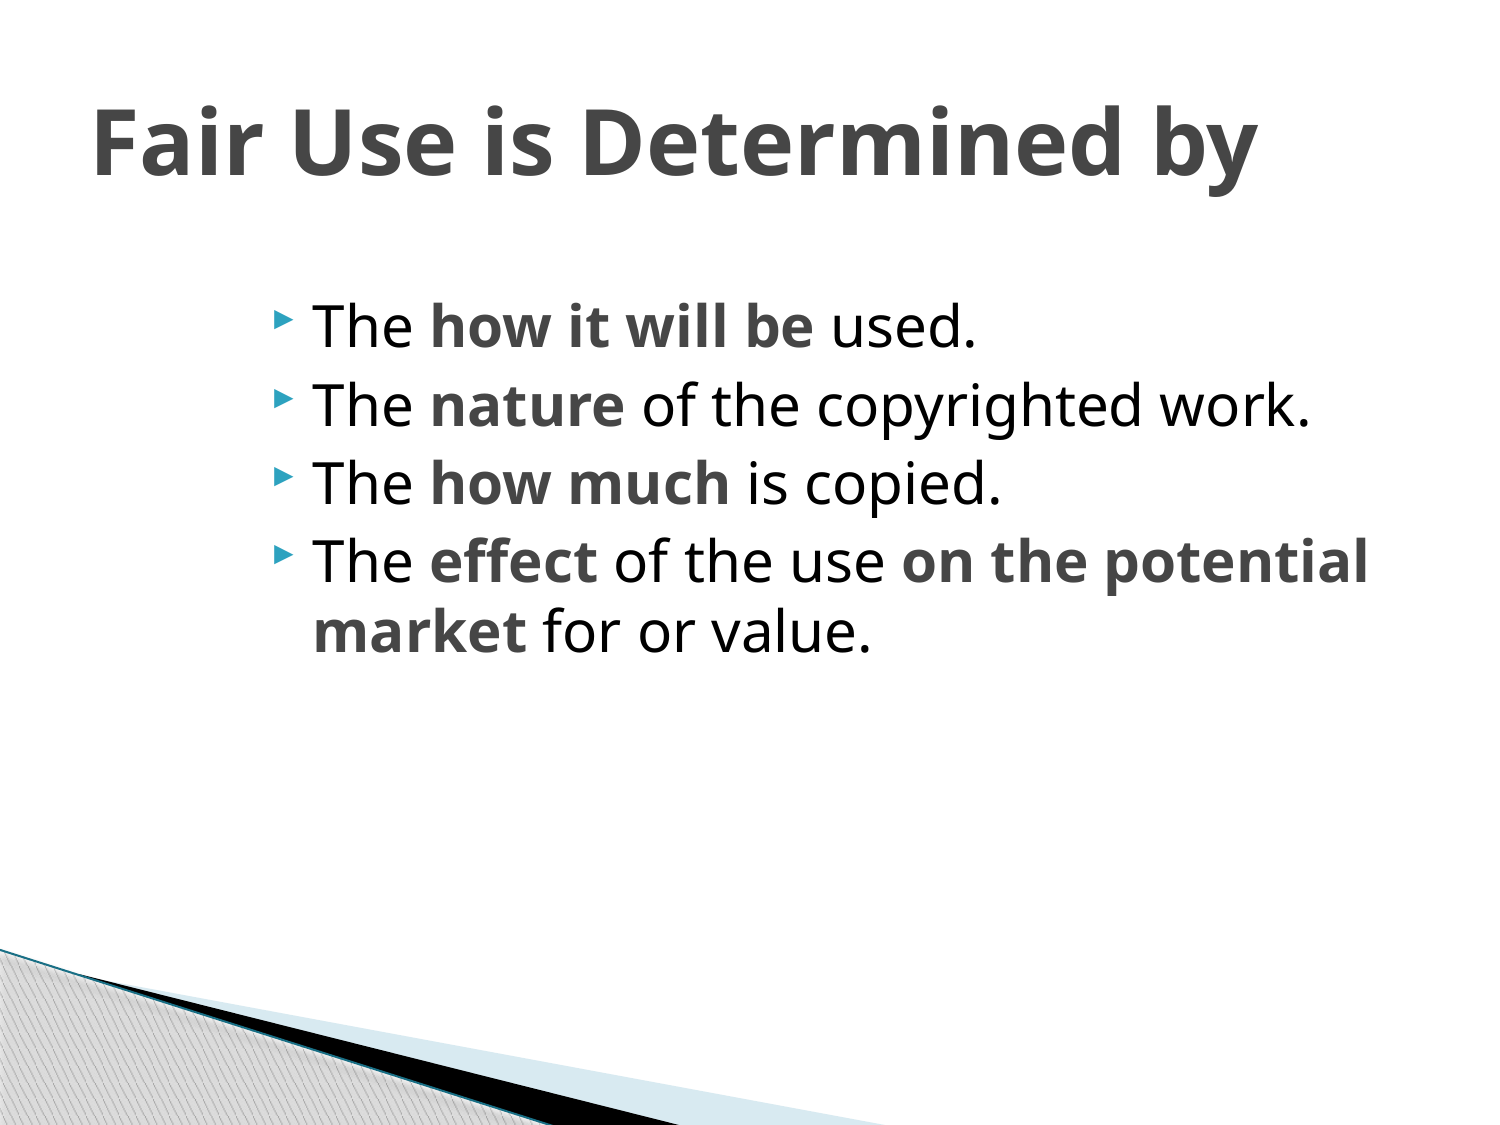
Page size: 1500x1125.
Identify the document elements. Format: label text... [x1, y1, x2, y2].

list The how it will be used. The nature of the copyrighted work. The how much is copied. The effect of the use on the potential market for or value. [237, 282, 1500, 893]
title Fair Use is Determined by [75, 45, 1425, 233]
